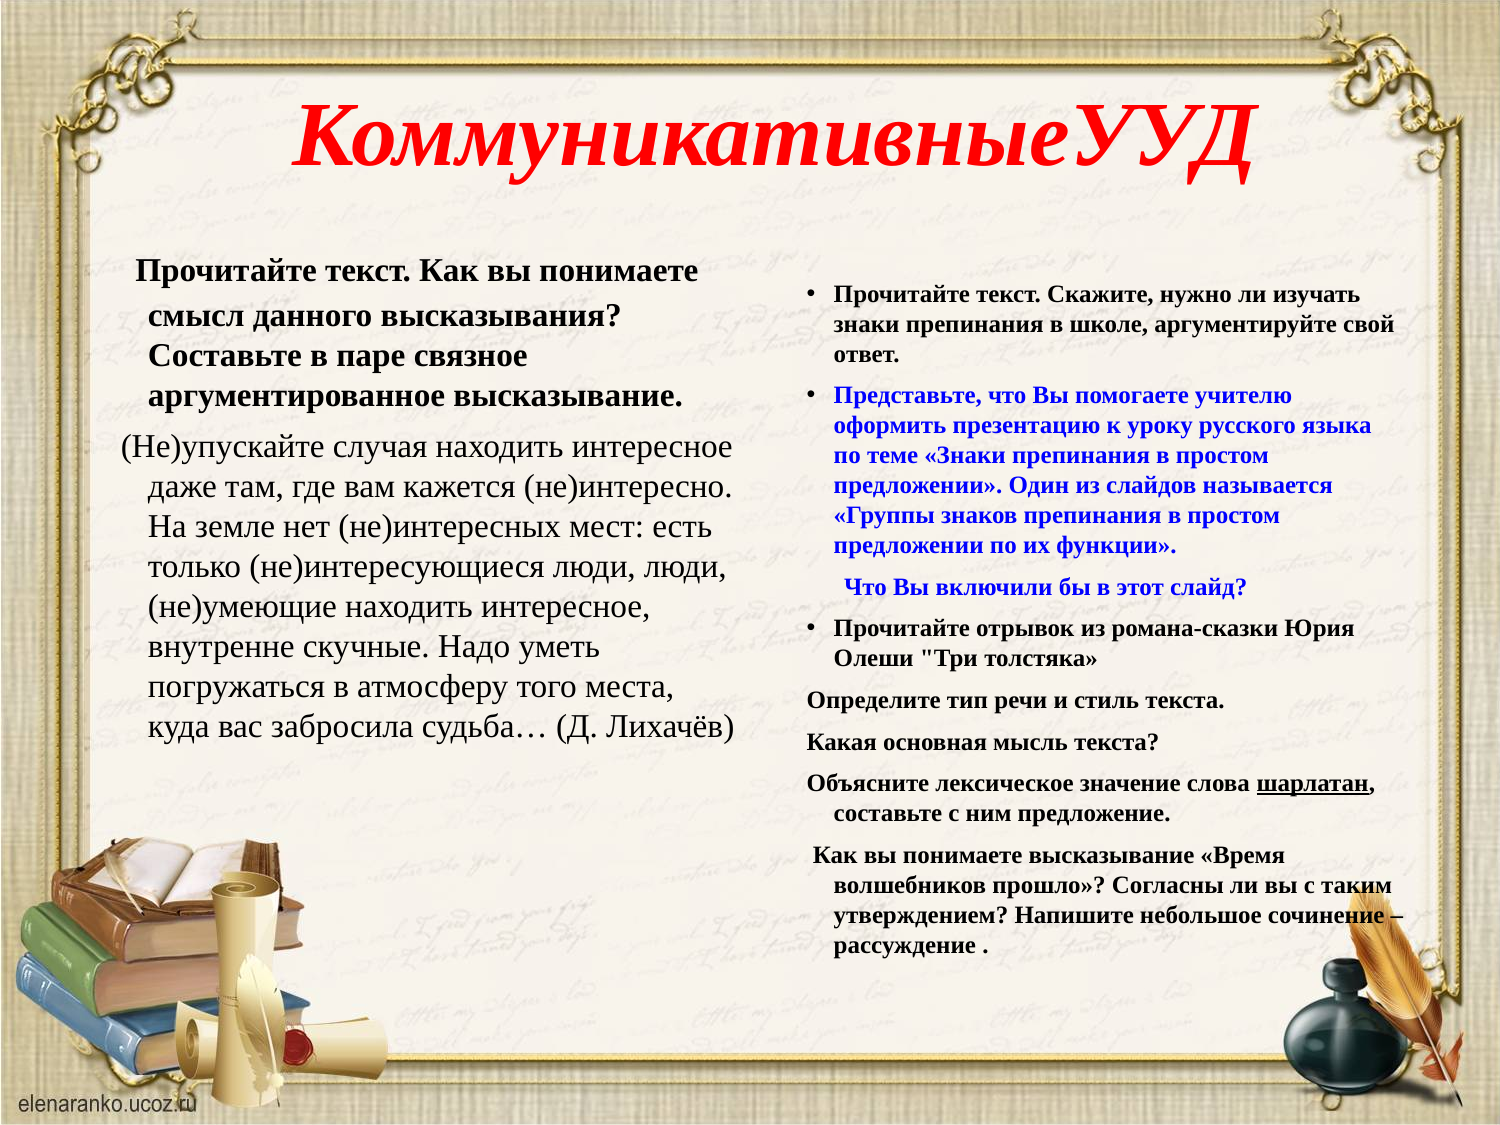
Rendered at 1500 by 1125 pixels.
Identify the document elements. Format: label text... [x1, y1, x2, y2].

title КоммуникативныеУУД [88, 90, 1439, 278]
list Прочитайте текст. Скажите, нужно ли изучать знаки препинания в школе, аргументируйте свой ответ. Представьте, что Вы помогаете учителю оформить презентацию к уроку русского языка по теме «Знаки препинания в простом предложении». Один из слайдов называется «Группы знаков препинания в простом предложении по их функции». Что Вы включили бы в этот слайд? Прочитайте отрывок из романа-сказки Юрия Олеши "Три толстяка» Определите тип речи и стиль текста. Какая основная мысль текста? Объясните лексическое значение слова шарлатан, составьте с ним предложение. Как вы понимаете высказывание «Время волшебников прошло»? Согласны ли вы с таким утверждением? Напишите небольшое сочинение –рассуждение . [762, 262, 1425, 1005]
picture [0, 0, 1500, 1125]
list Прочитайте текст. Как вы понимаете смысл данного высказывания? Составьте в паре связное аргументированное высказывание. (Не)упускайте случая находить интересное даже там, где вам кажется (не)интересно. На земле нет (не)интересных мест: есть только (не)интересующиеся люди, люди, (не)умеющие находить интересное, внутренне скучные. Надо уметь погружаться в атмосферу того места, куда вас забросила судьба… (Д. Лихачёв) [76, 208, 752, 951]
